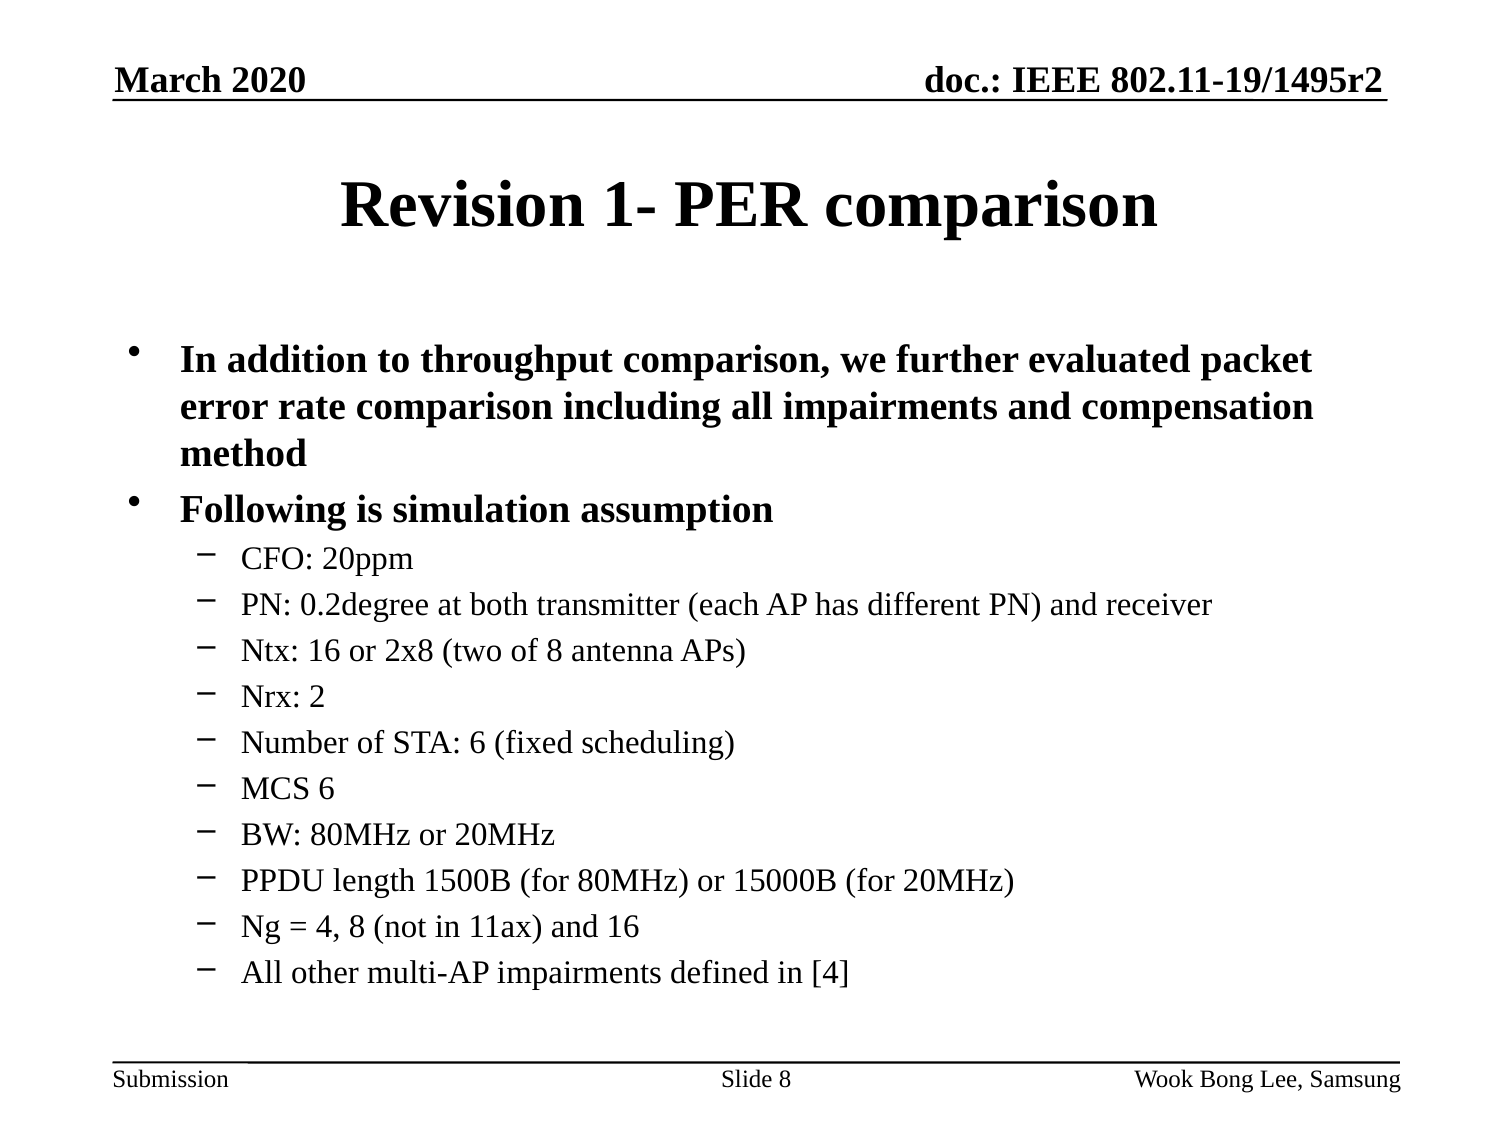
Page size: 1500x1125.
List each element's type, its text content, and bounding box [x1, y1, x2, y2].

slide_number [114, 54, 309, 101]
list In addition to throughput comparison, we further evaluated packet error rate comparison including all impairments and compensation method Following is simulation assumption CFO: 20ppm PN: 0.2degree at both transmitter (each AP has different PN) and receiver Ntx: 16 or 2x8 (two of 8 antenna APs) Nrx: 2 Number of STA: 6 (fixed scheduling) MCS 6 BW: 80MHz or 20MHz PPDU length 1500B (for 80MHz) or 15000B (for 20MHz) Ng = 4, 8 (not in 11ax) and 16 All other multi-AP impairments defined in [4] [112, 324, 1388, 1001]
title Revision 1- PER comparison [112, 112, 1388, 288]
footer Wook Bong Lee, Samsung [1130, 1061, 1402, 1093]
slide_number Slide 8 [712, 1061, 800, 1093]
